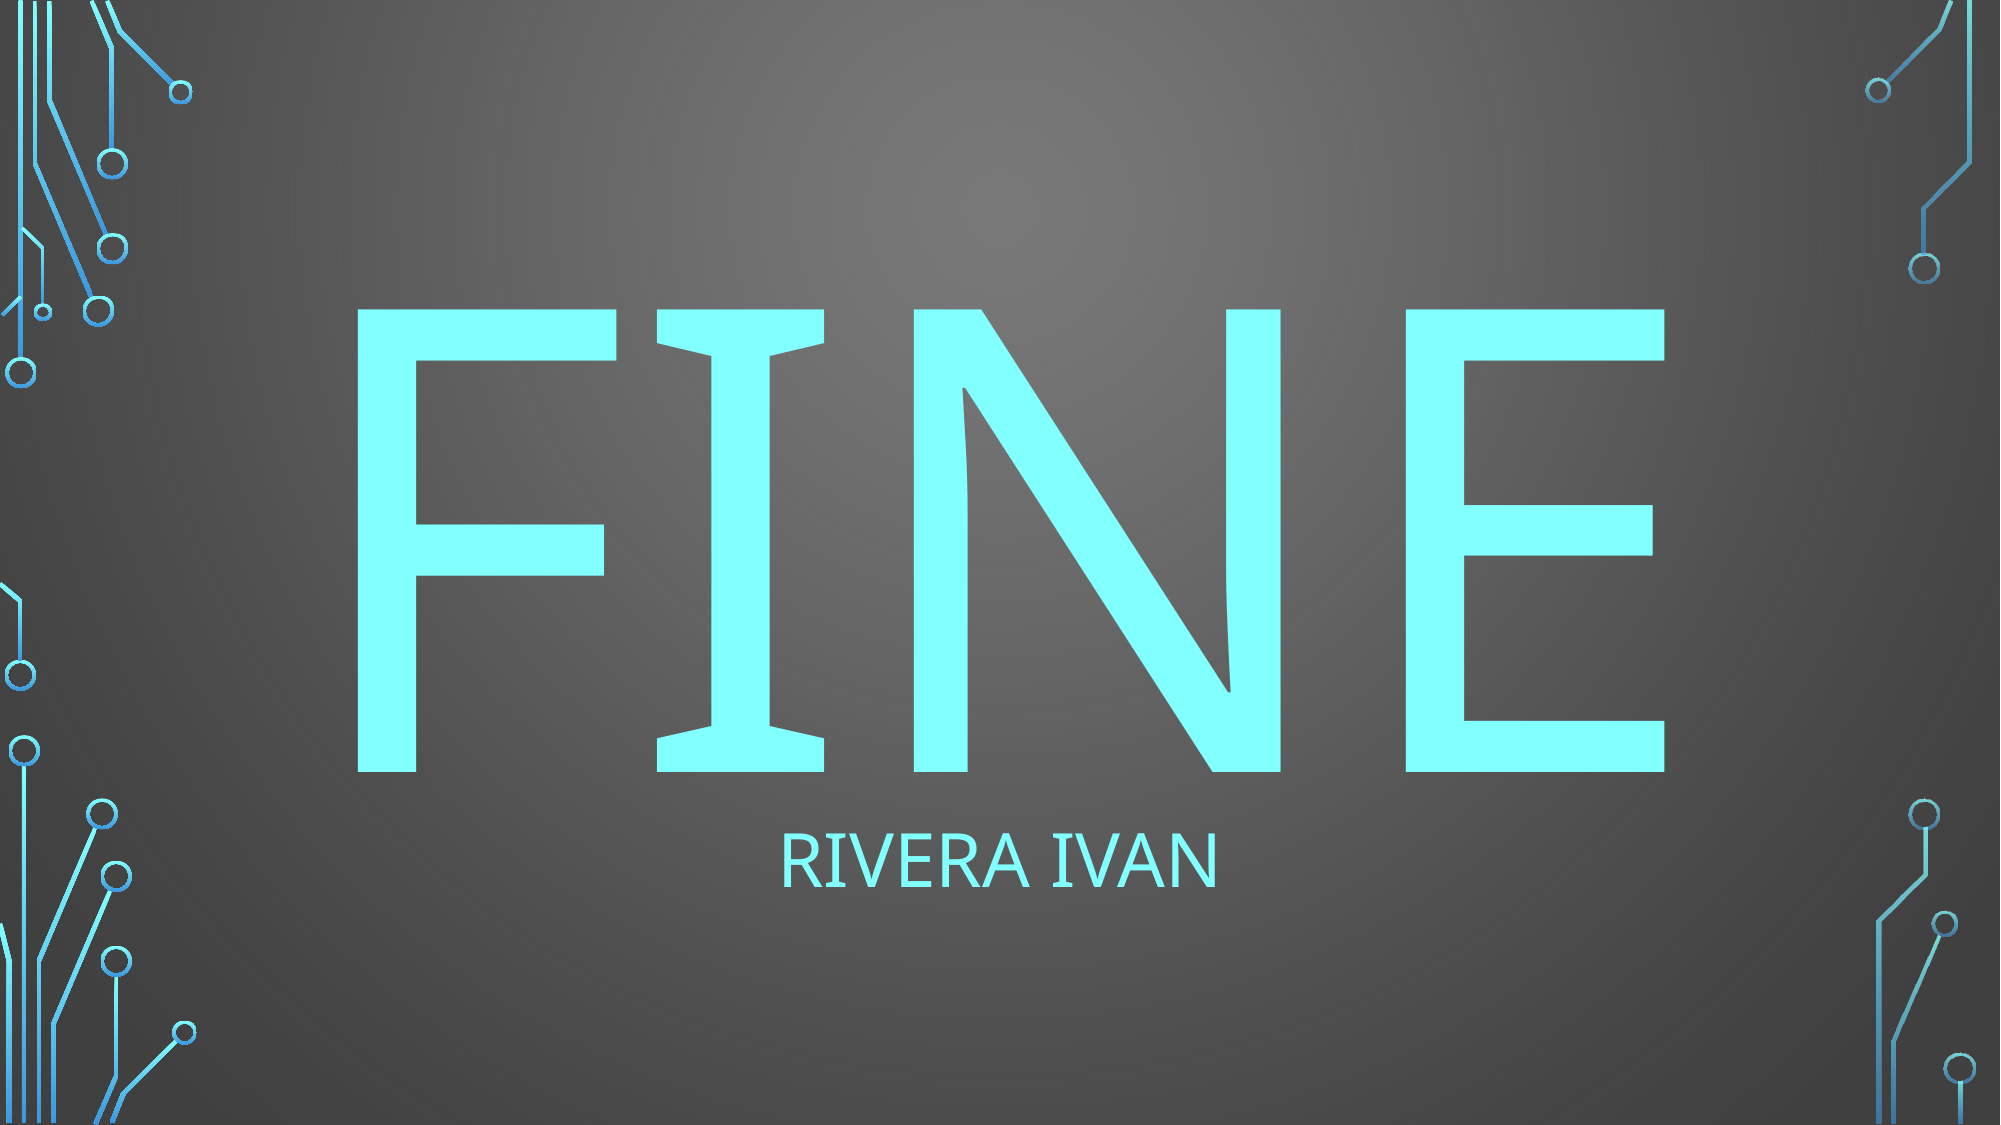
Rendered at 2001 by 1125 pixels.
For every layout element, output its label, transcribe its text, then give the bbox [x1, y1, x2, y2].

title fine [0, 261, 2000, 802]
text_box Rivera IVAN [0, 802, 2000, 925]
